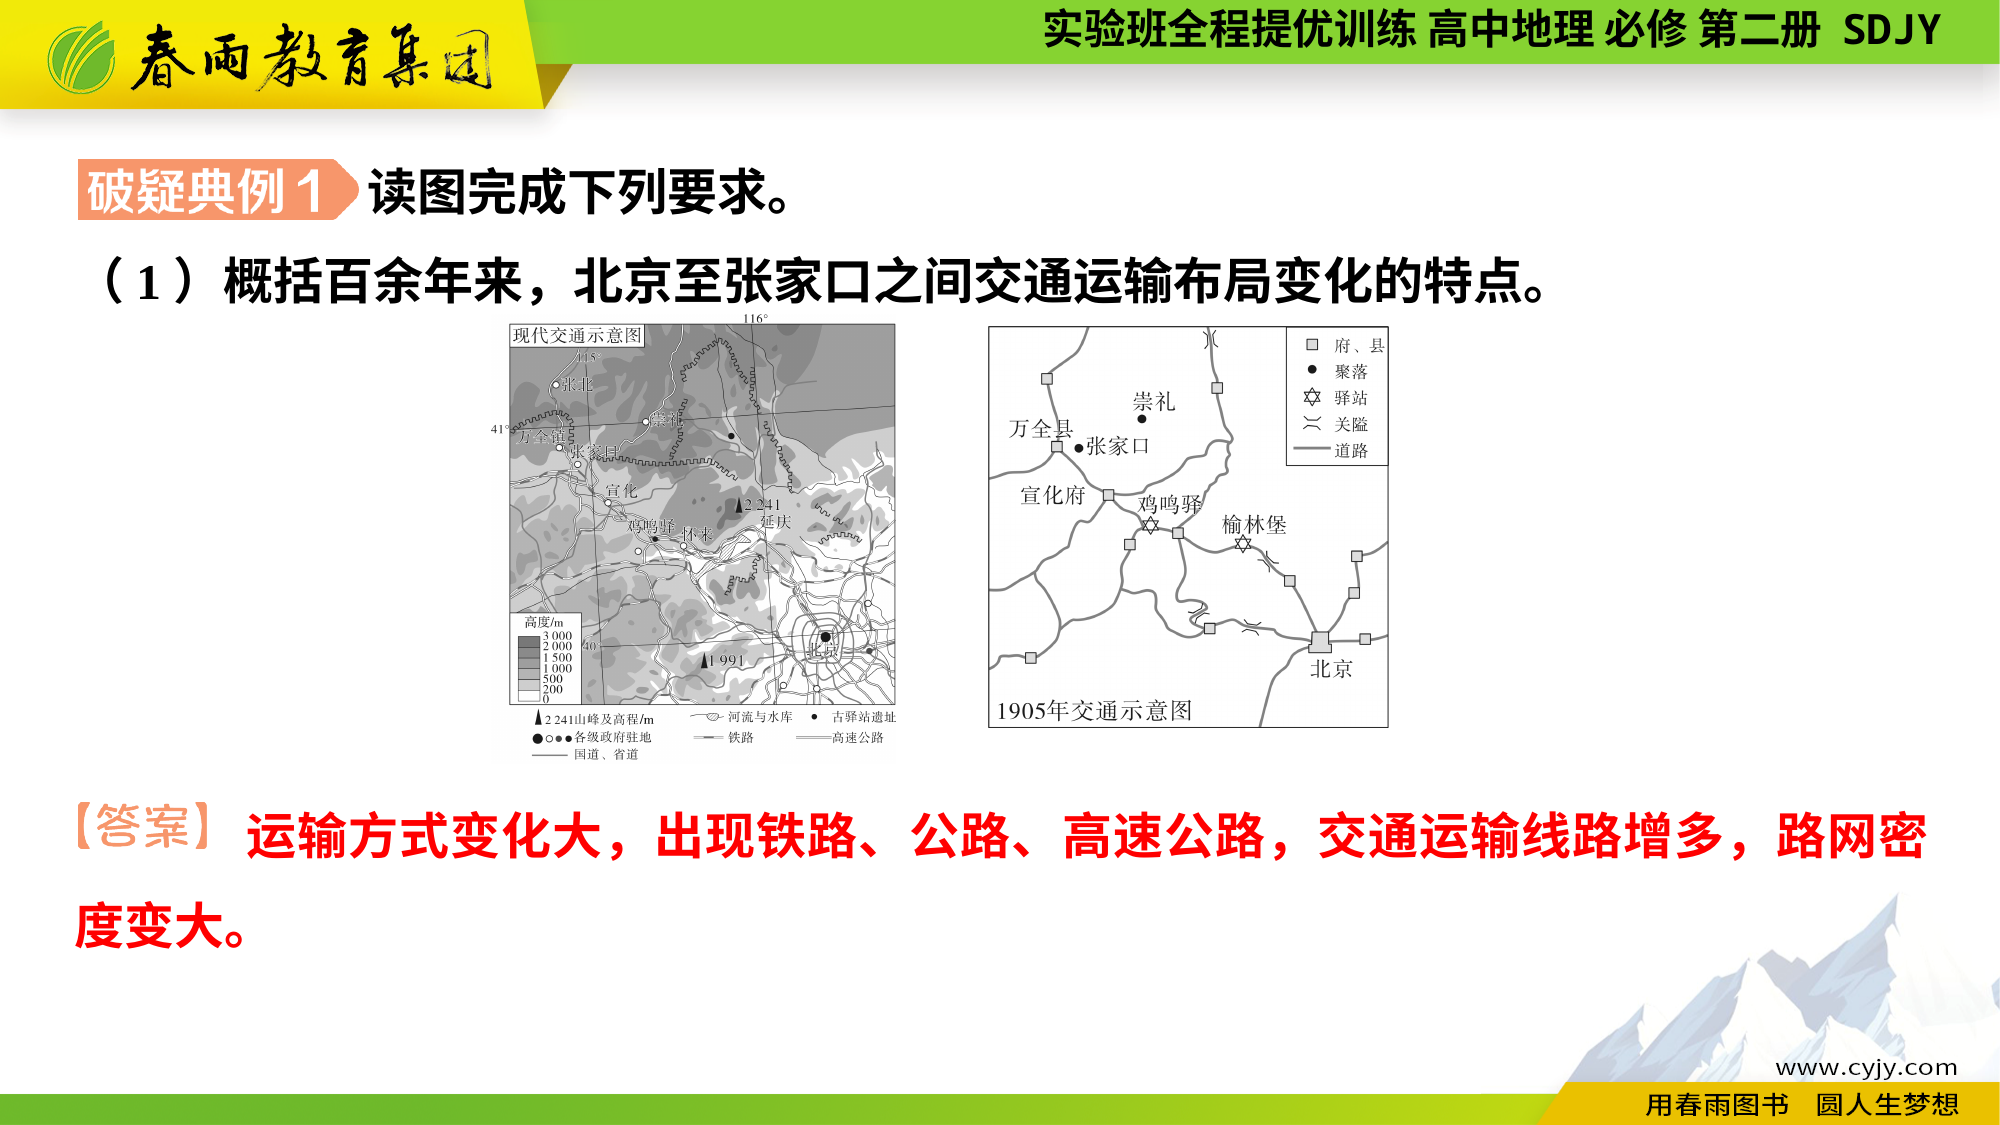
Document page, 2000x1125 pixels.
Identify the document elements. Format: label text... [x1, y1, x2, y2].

text_box 运输方式变化大，出现铁路、公路、高速公路，交通运输线路增多，路网密度变大。 [59, 767, 1944, 963]
picture [0, 0, 2000, 1125]
list 读图完成下列要求。 （1）概括百余年来，北京至张家口之间交通运输布局变化的特点。 [59, 122, 1944, 320]
